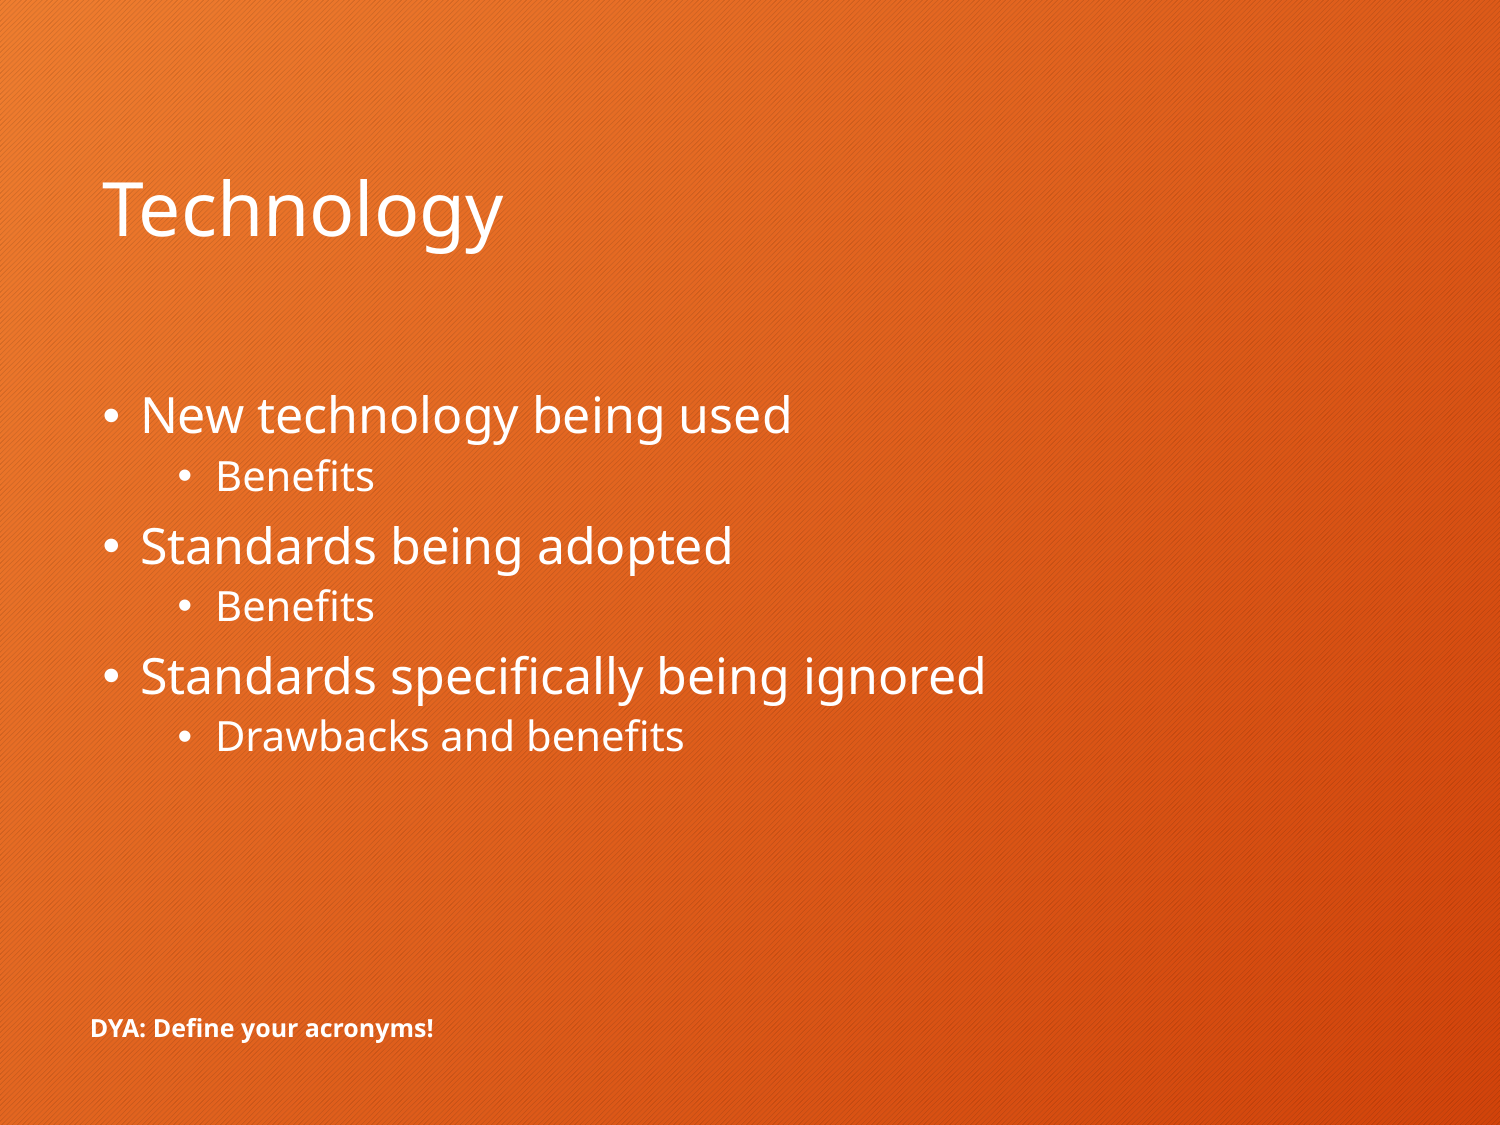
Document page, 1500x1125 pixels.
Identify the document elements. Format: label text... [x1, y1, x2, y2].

text_box DYA: Define your acronyms! [74, 1004, 1425, 1088]
title Technology [87, 123, 1219, 301]
list New technology being used Benefits Standards being adopted Benefits Standards specifically being ignored Drawbacks and benefits [87, 383, 1218, 974]
